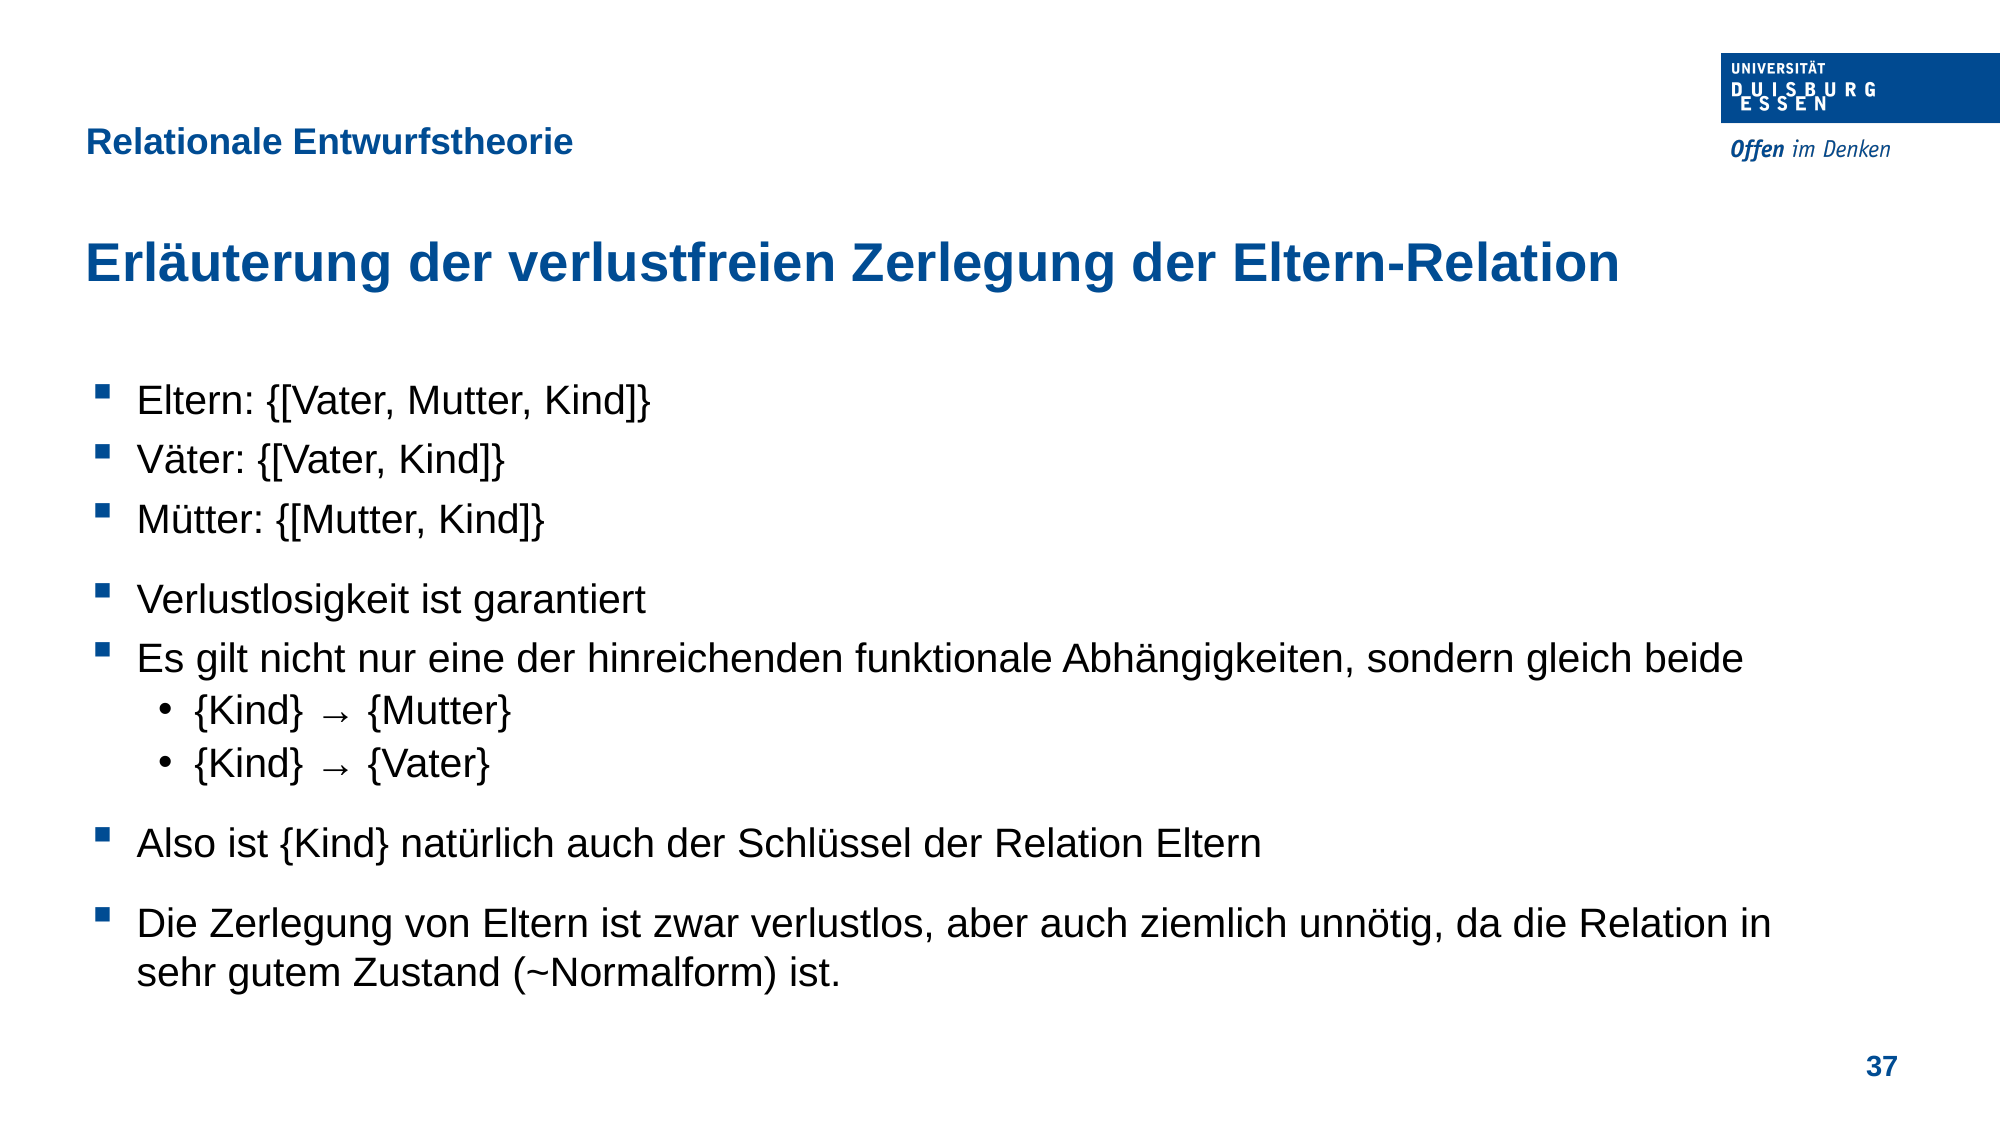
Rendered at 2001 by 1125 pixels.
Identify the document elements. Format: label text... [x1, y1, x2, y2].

slide_number 37 [1677, 1039, 1914, 1081]
picture [1721, 53, 2000, 162]
list Relationale Entwurfstheorie [85, 122, 1694, 163]
list Eltern: {[Vater, Mutter, Kind]} Väter: {[Vater, Kind]} Mütter: {[Mutter, Kind]} Verlustlosigkeit ist garantiert Es gilt nicht nur eine der hinreichenden funktionale Abhängigkeiten, sondern gleich beide {Kind} → {Mutter} {Kind} → {Vater} Also ist {Kind} natürlich auch der Schlüssel der Relation Eltern Die Zerlegung von Eltern ist zwar verlustlos, aber auch ziemlich unnötig, da die Relation in sehr gutem Zustand (~Normalform) ist. [85, 366, 1794, 1012]
list Erläuterung der verlustfreien Zerlegung der Eltern-Relation [85, 227, 1825, 303]
